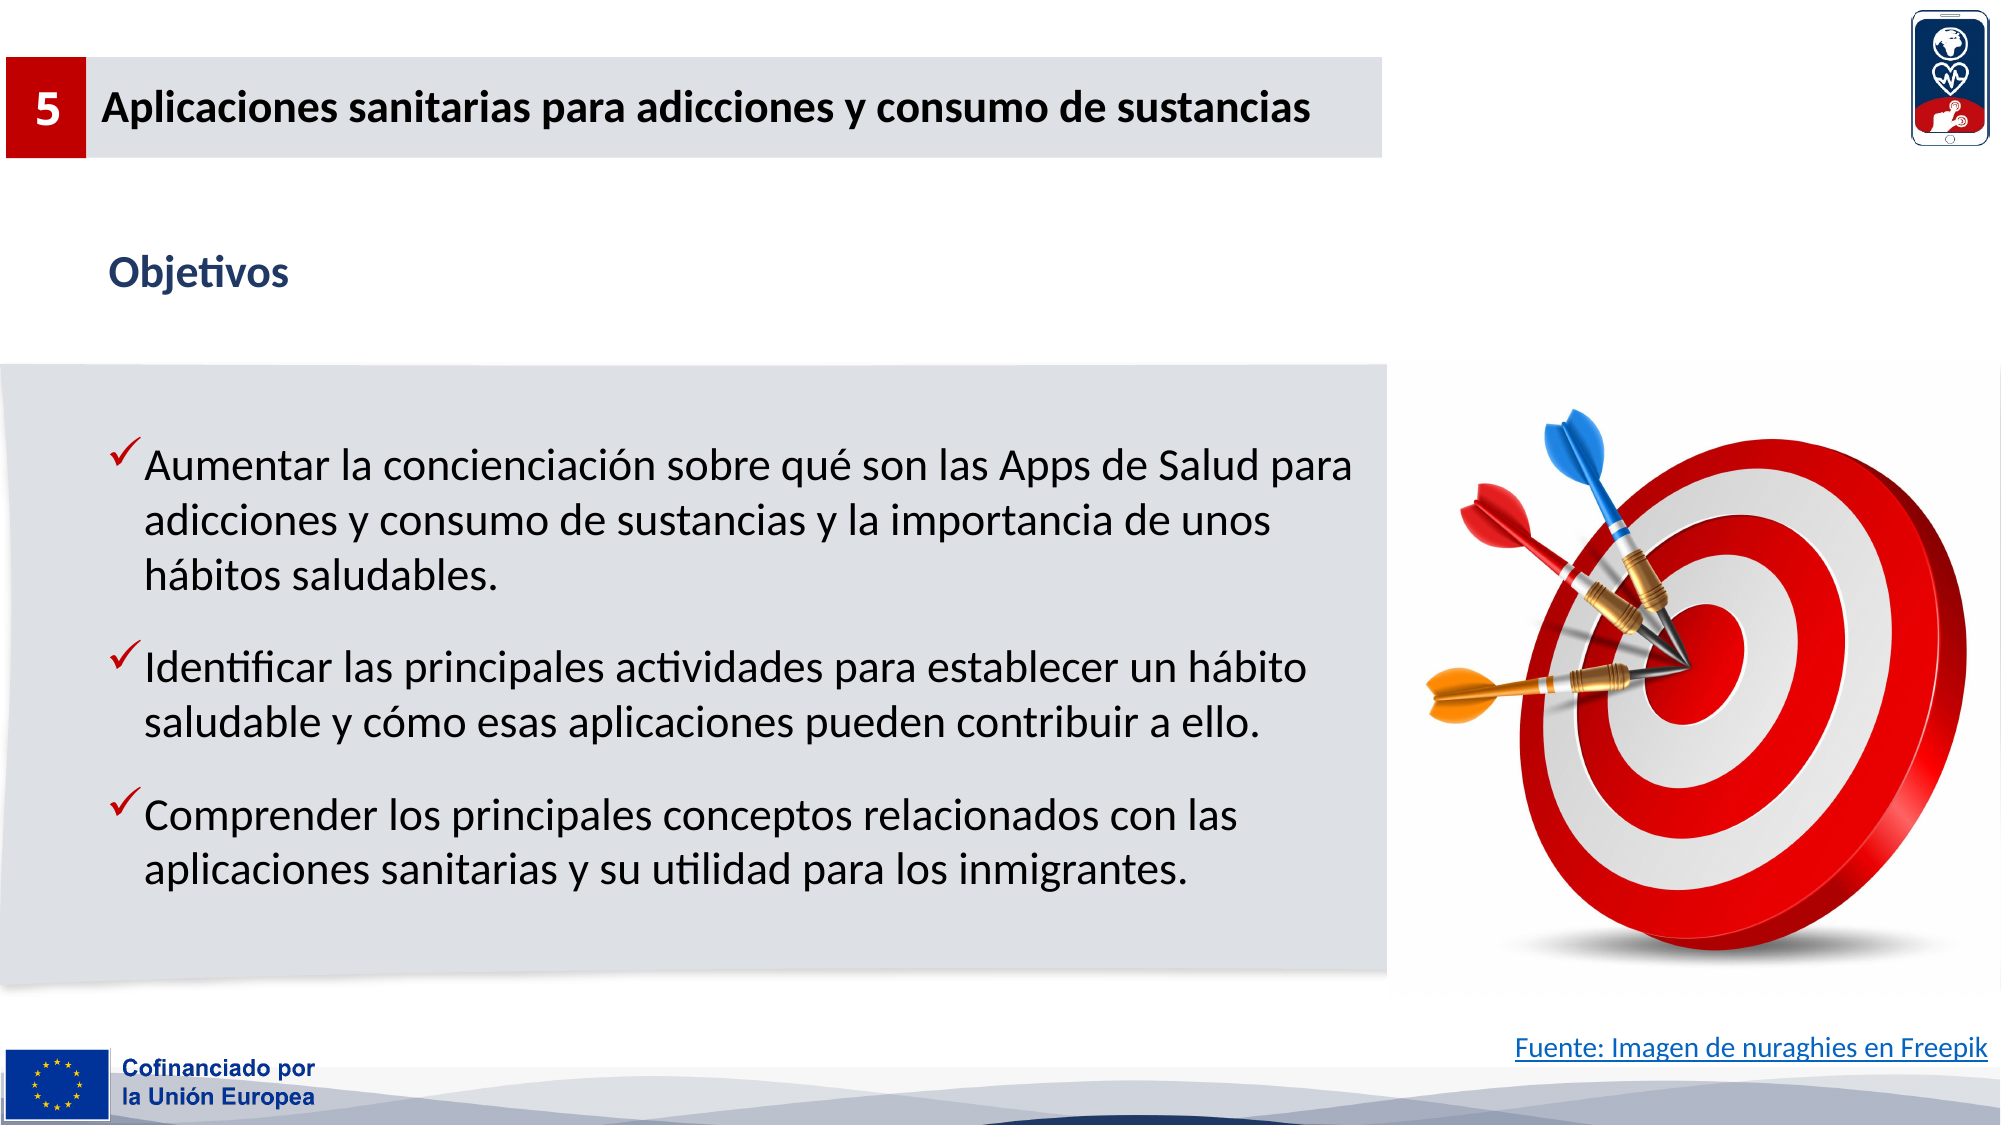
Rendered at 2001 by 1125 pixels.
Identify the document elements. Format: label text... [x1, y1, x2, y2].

list Aumentar la concienciación sobre qué son las Apps de Salud para adicciones y consumo de sustancias y la importancia de unos hábitos saludables. Identificar las principales actividades para establecer un hábito saludable y cómo esas aplicaciones pueden contribuir a ello. Comprender los principales conceptos relacionados con las aplicaciones sanitarias y su utilidad para los inmigrantes. [91, 427, 1387, 986]
picture [1387, 361, 2000, 998]
title Objetivos [93, 221, 1819, 324]
text_box 5 [20, 71, 89, 142]
text_box Fuente: Imagen de nuraghies en Freepik [1500, 1021, 2000, 1072]
text_box [5, 56, 87, 159]
picture [0, 1044, 2001, 1125]
picture [1911, 10, 1990, 146]
text_box Aplicaciones sanitarias para adicciones y consumo de sustancias [86, 57, 1383, 158]
